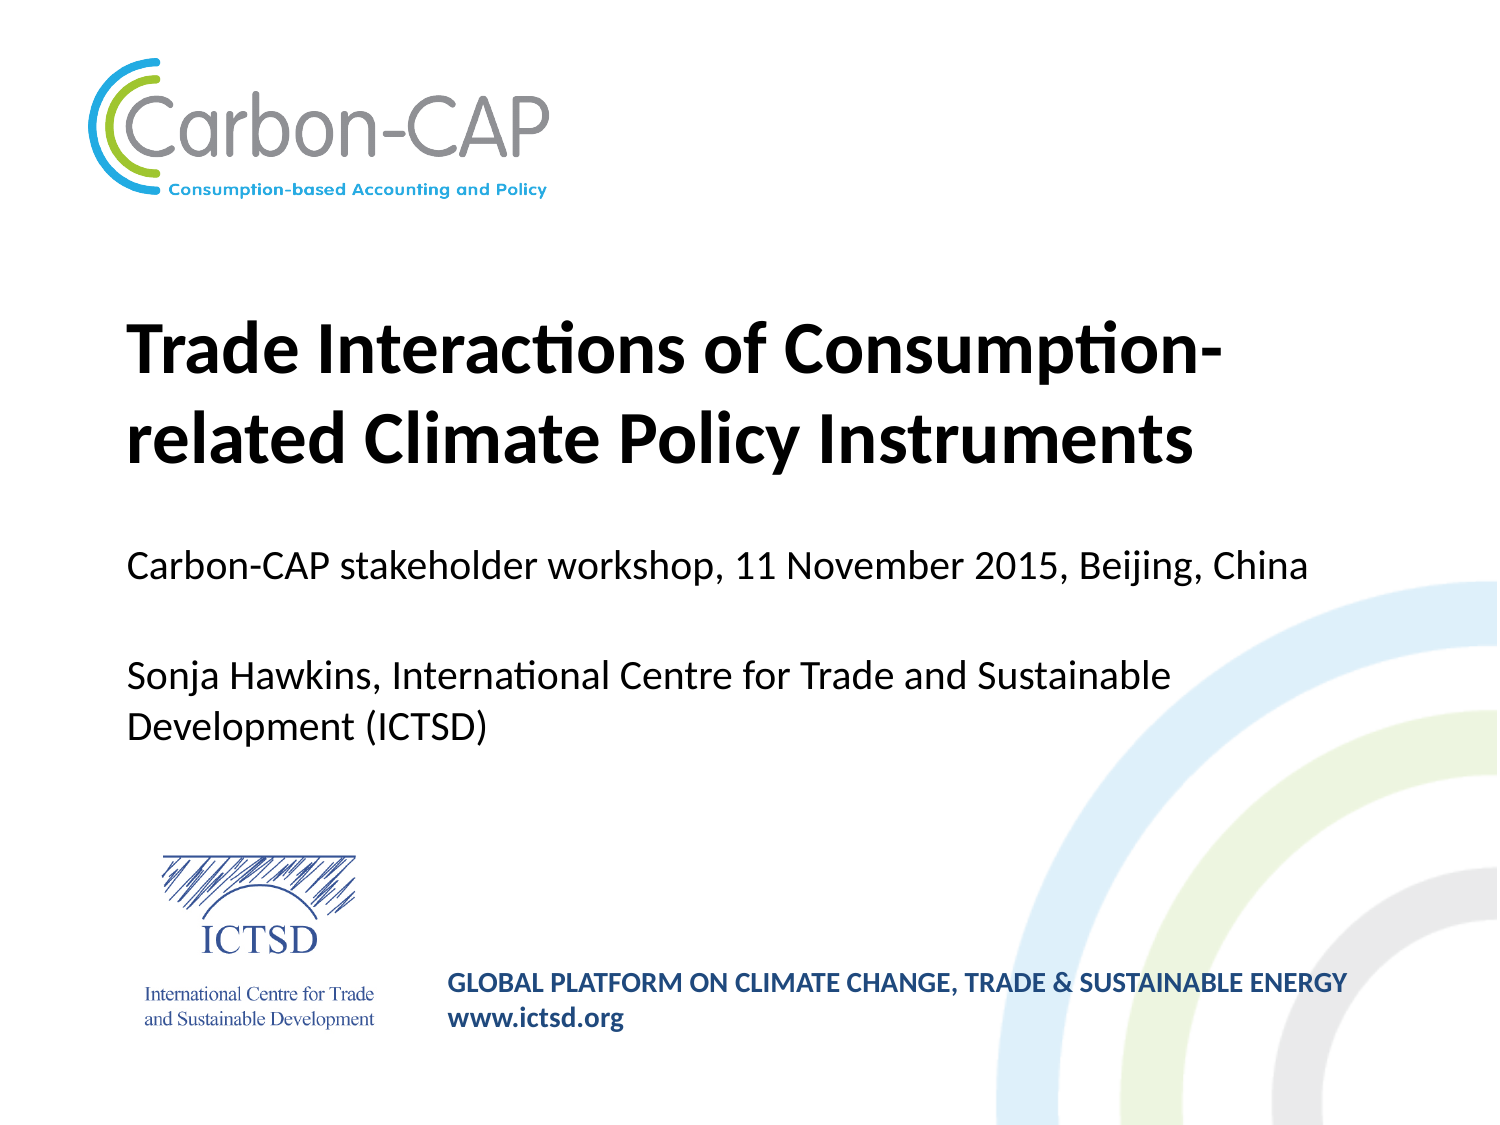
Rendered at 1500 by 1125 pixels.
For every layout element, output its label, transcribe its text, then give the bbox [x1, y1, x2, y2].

picture [963, 569, 1497, 1125]
text_box GLOBAL PLATFORM ON CLIMATE CHANGE, TRADE & SUSTAINABLE ENERGY www.ictsd.org [432, 955, 1363, 1041]
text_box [123, 822, 396, 1045]
picture [88, 58, 550, 200]
text_box Trade Interactions of Consumption-related Climate Policy Instruments Carbon-CAP stakeholder workshop, 11 November 2015, Beijing, China Sonja Hawkins, International Centre for Trade and Sustainable Development (ICTSD) [112, 290, 1376, 756]
